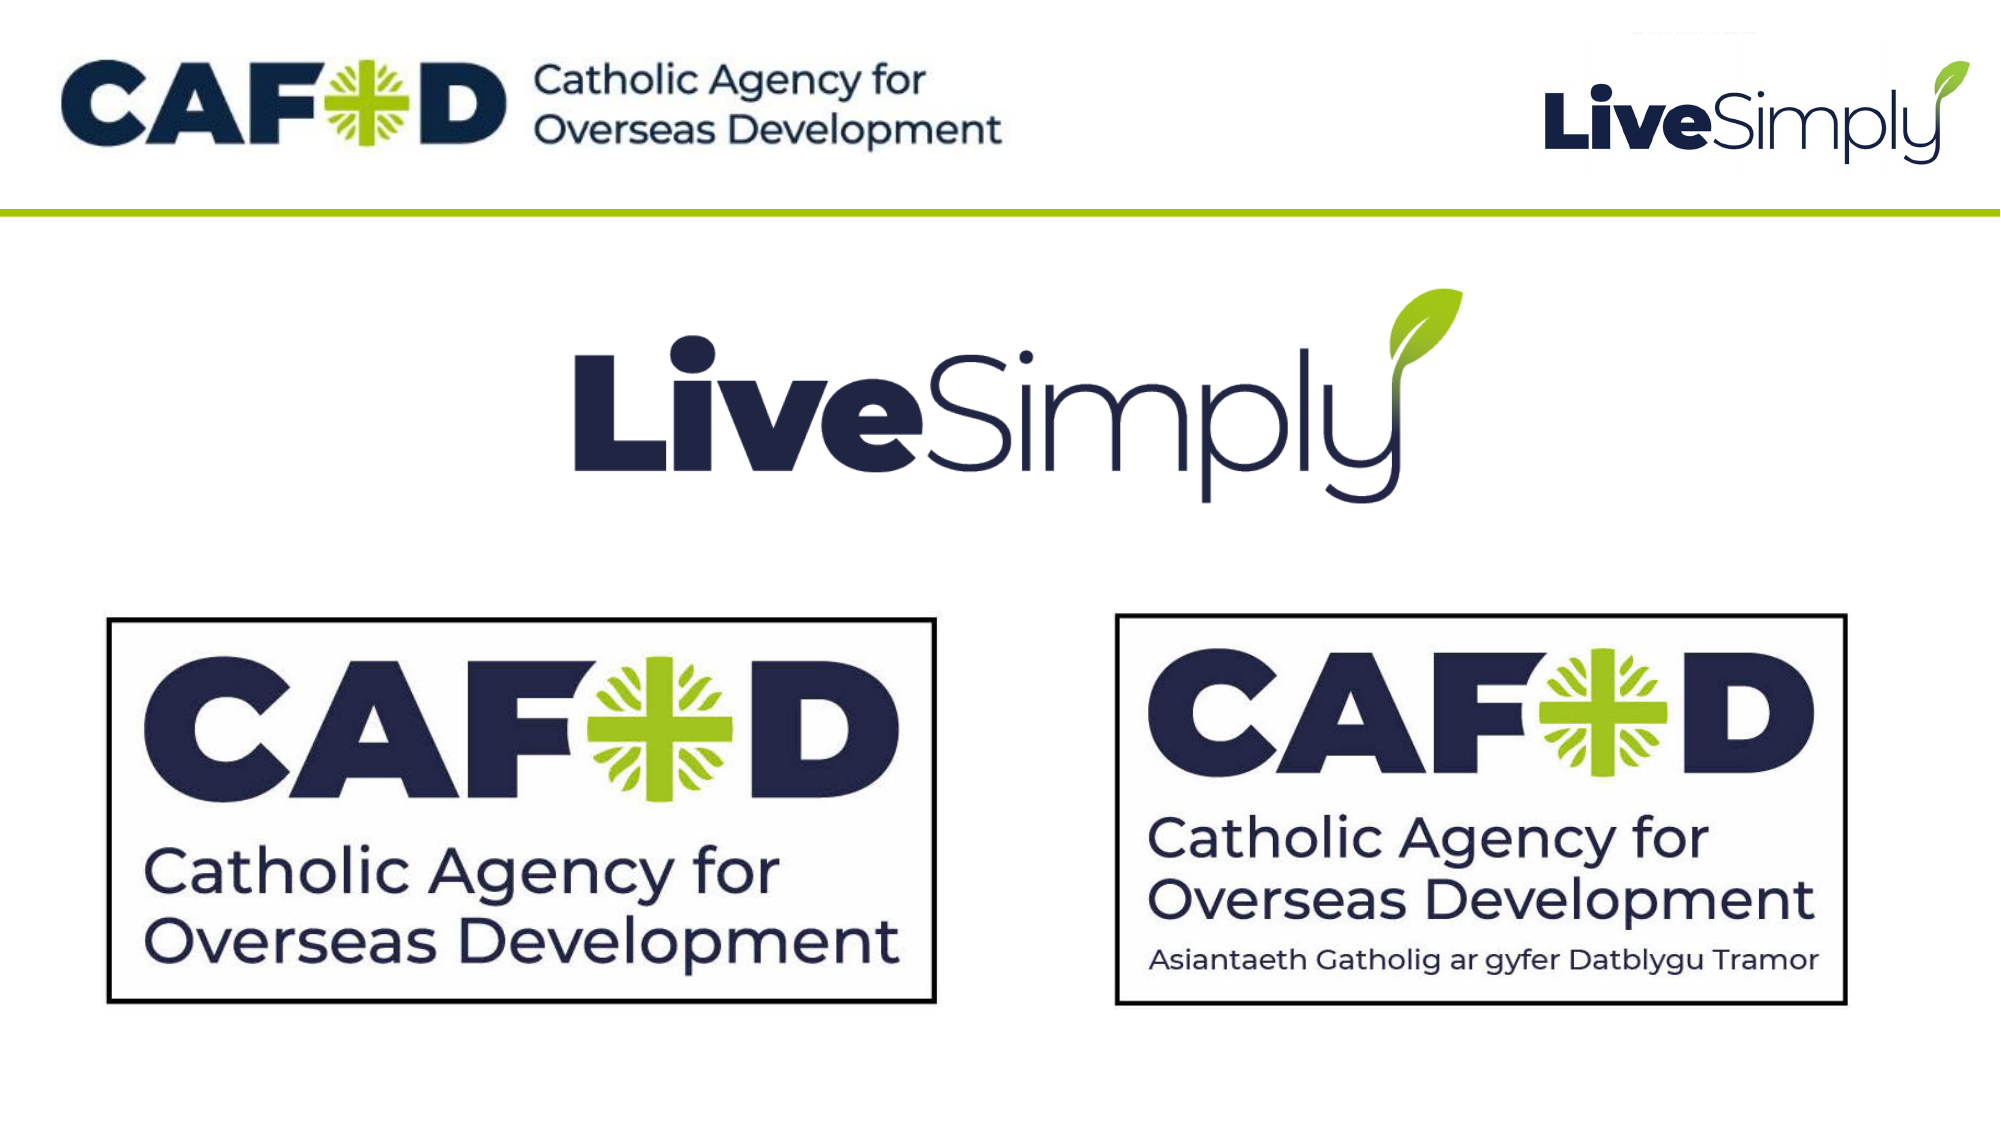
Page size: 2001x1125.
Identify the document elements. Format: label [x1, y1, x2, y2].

picture [1112, 610, 1851, 1010]
picture [57, 57, 1009, 154]
picture [102, 610, 942, 1010]
picture [490, 260, 1510, 536]
picture [1531, 32, 1979, 177]
